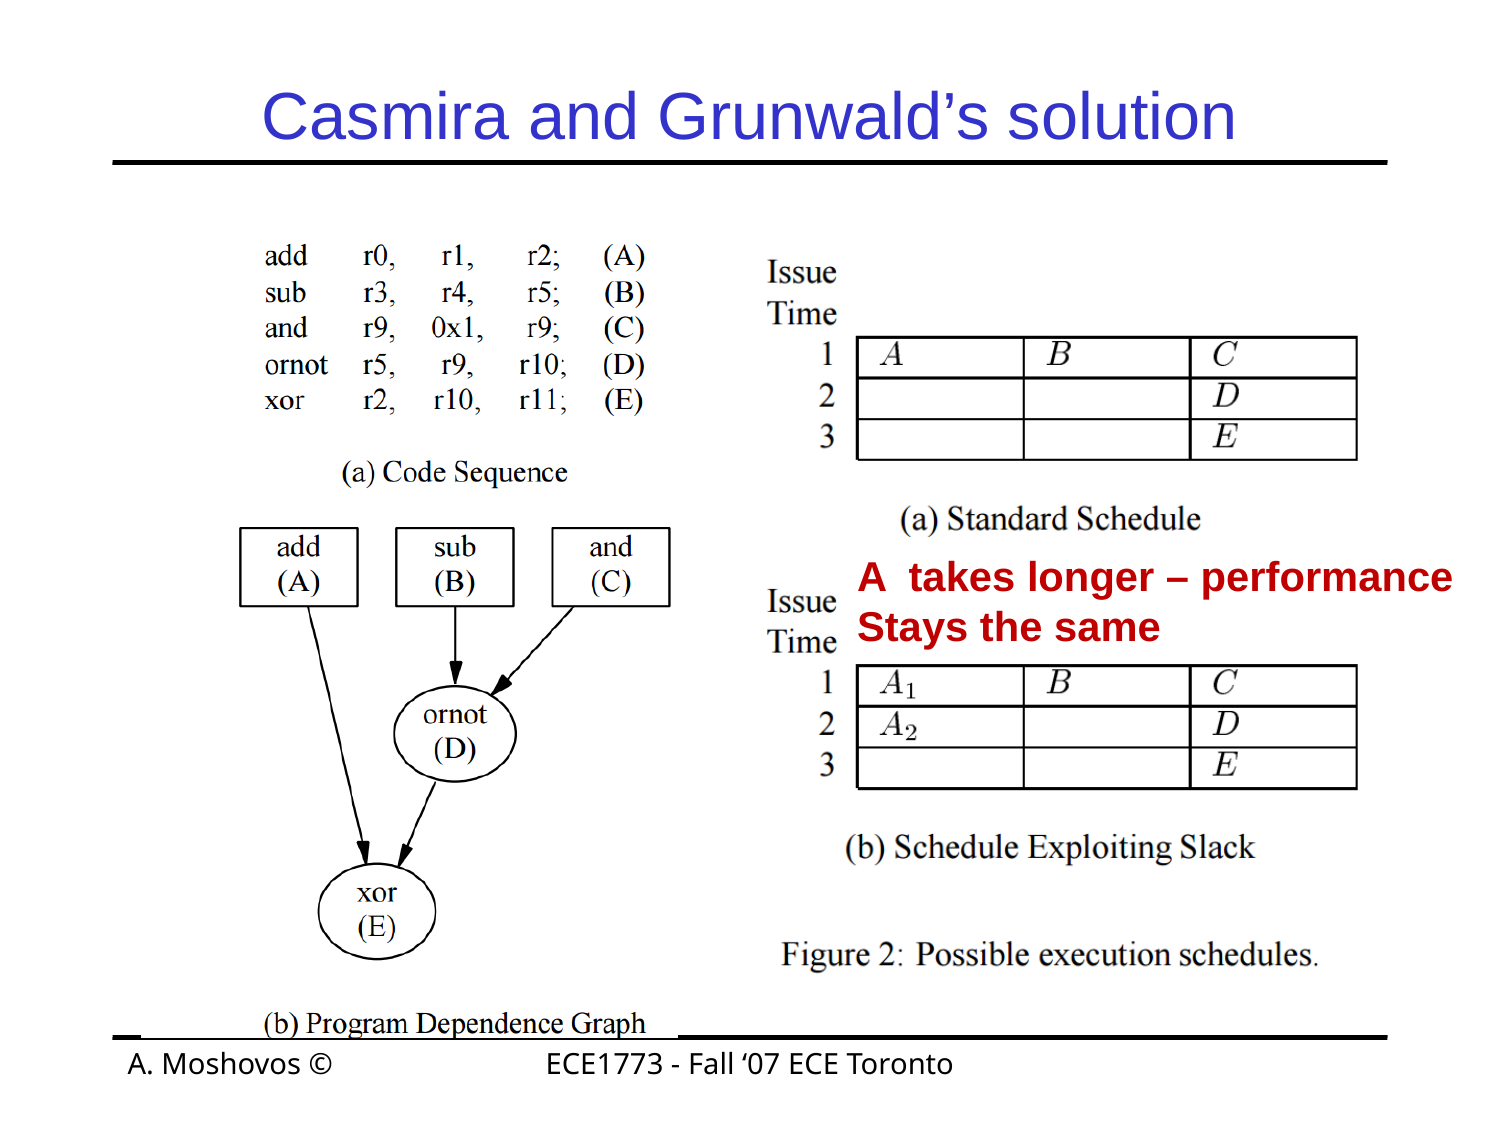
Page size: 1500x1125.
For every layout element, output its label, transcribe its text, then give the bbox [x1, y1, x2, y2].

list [141, 187, 678, 1038]
footer ECE1773 - Fall ‘07 ECE Toronto [487, 1037, 1013, 1101]
picture [717, 216, 1388, 984]
title Casmira and Grunwald’s solution [112, 62, 1388, 163]
slide_number A. Moshovos © [112, 1037, 426, 1101]
text_box A takes longer – performance Stays the same [1392, 541, 1469, 657]
